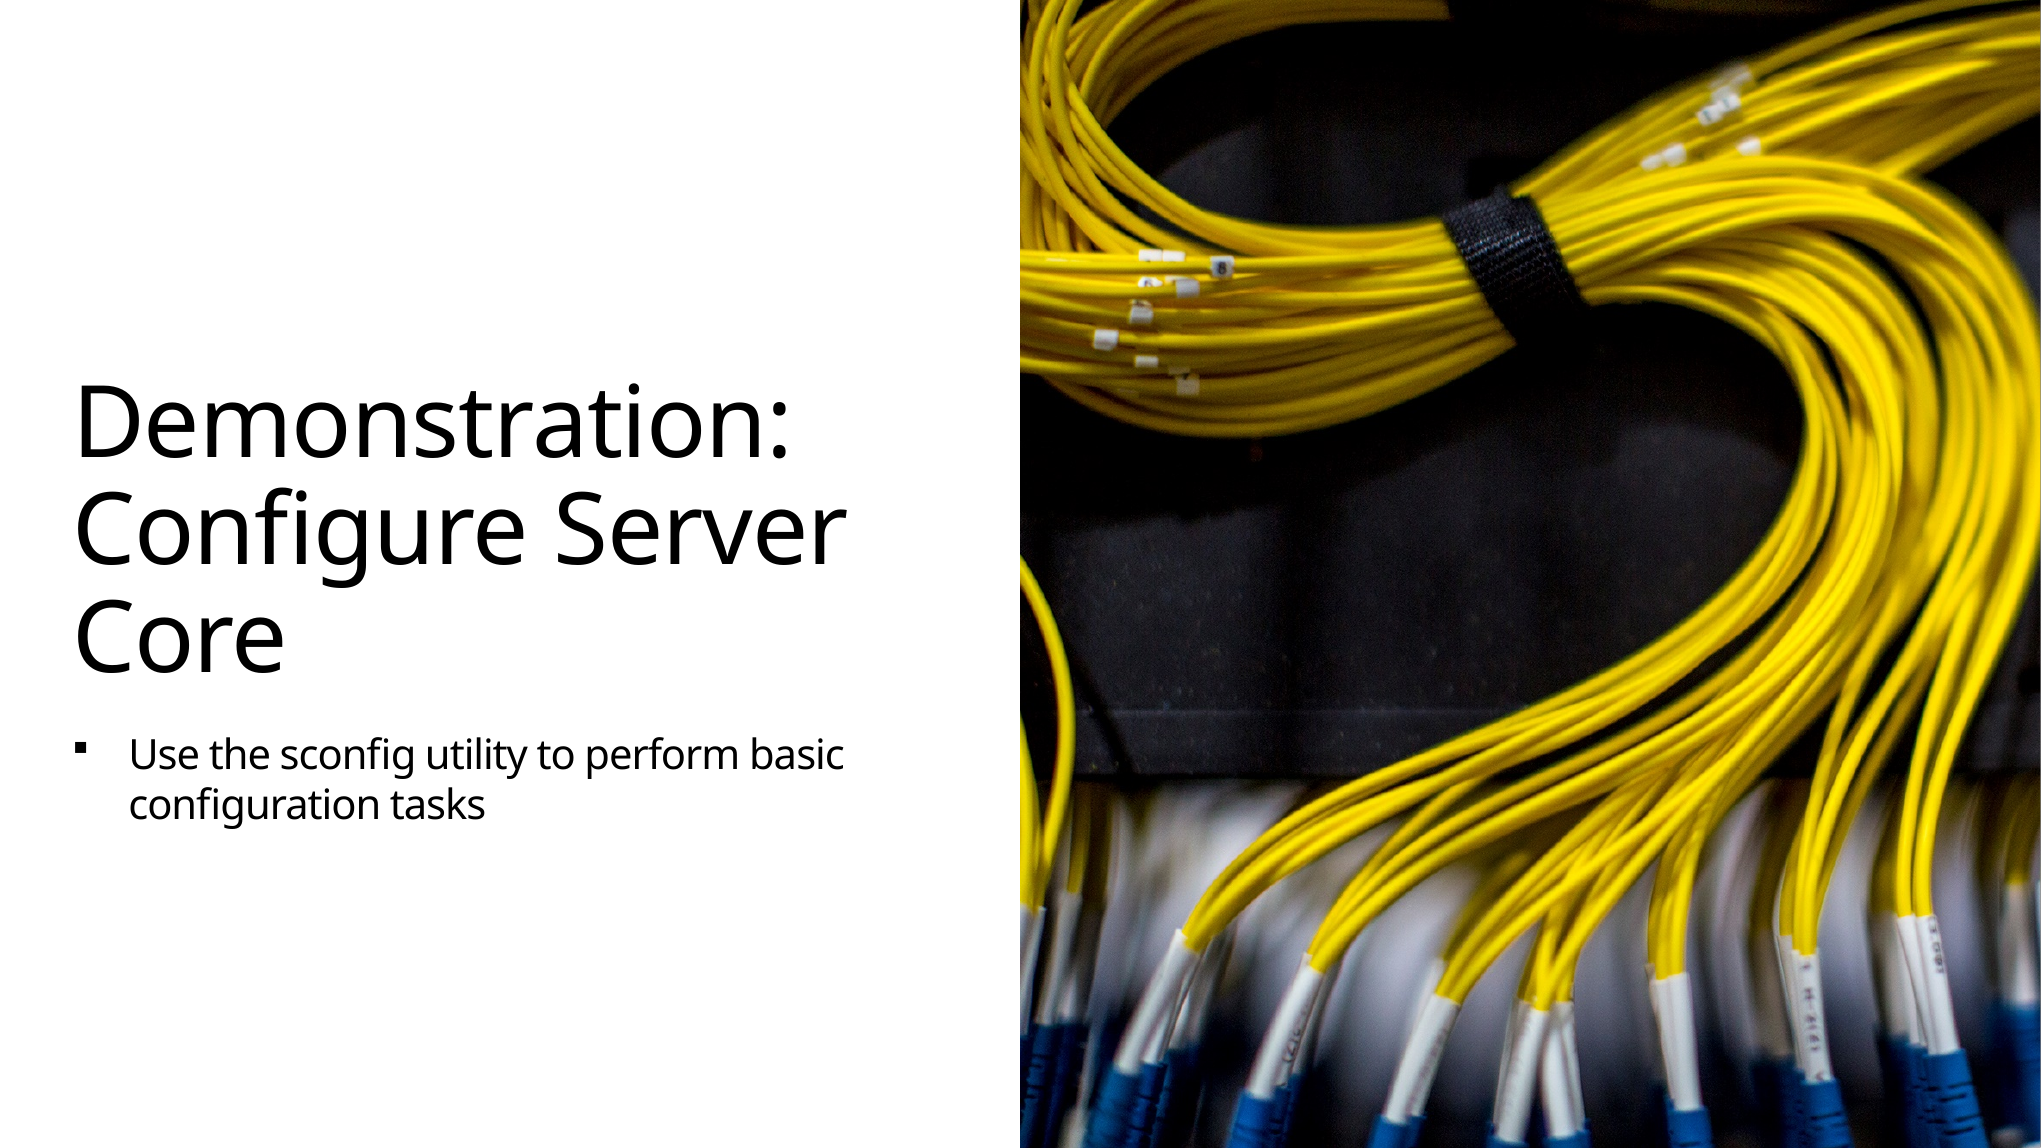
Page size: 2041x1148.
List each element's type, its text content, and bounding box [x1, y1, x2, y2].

title Demonstration: Configure Server Core [71, 424, 981, 725]
subtitle Use the sconfig utility to perform basic configuration tasks [71, 727, 981, 1005]
picture [1020, 0, 2041, 1148]
